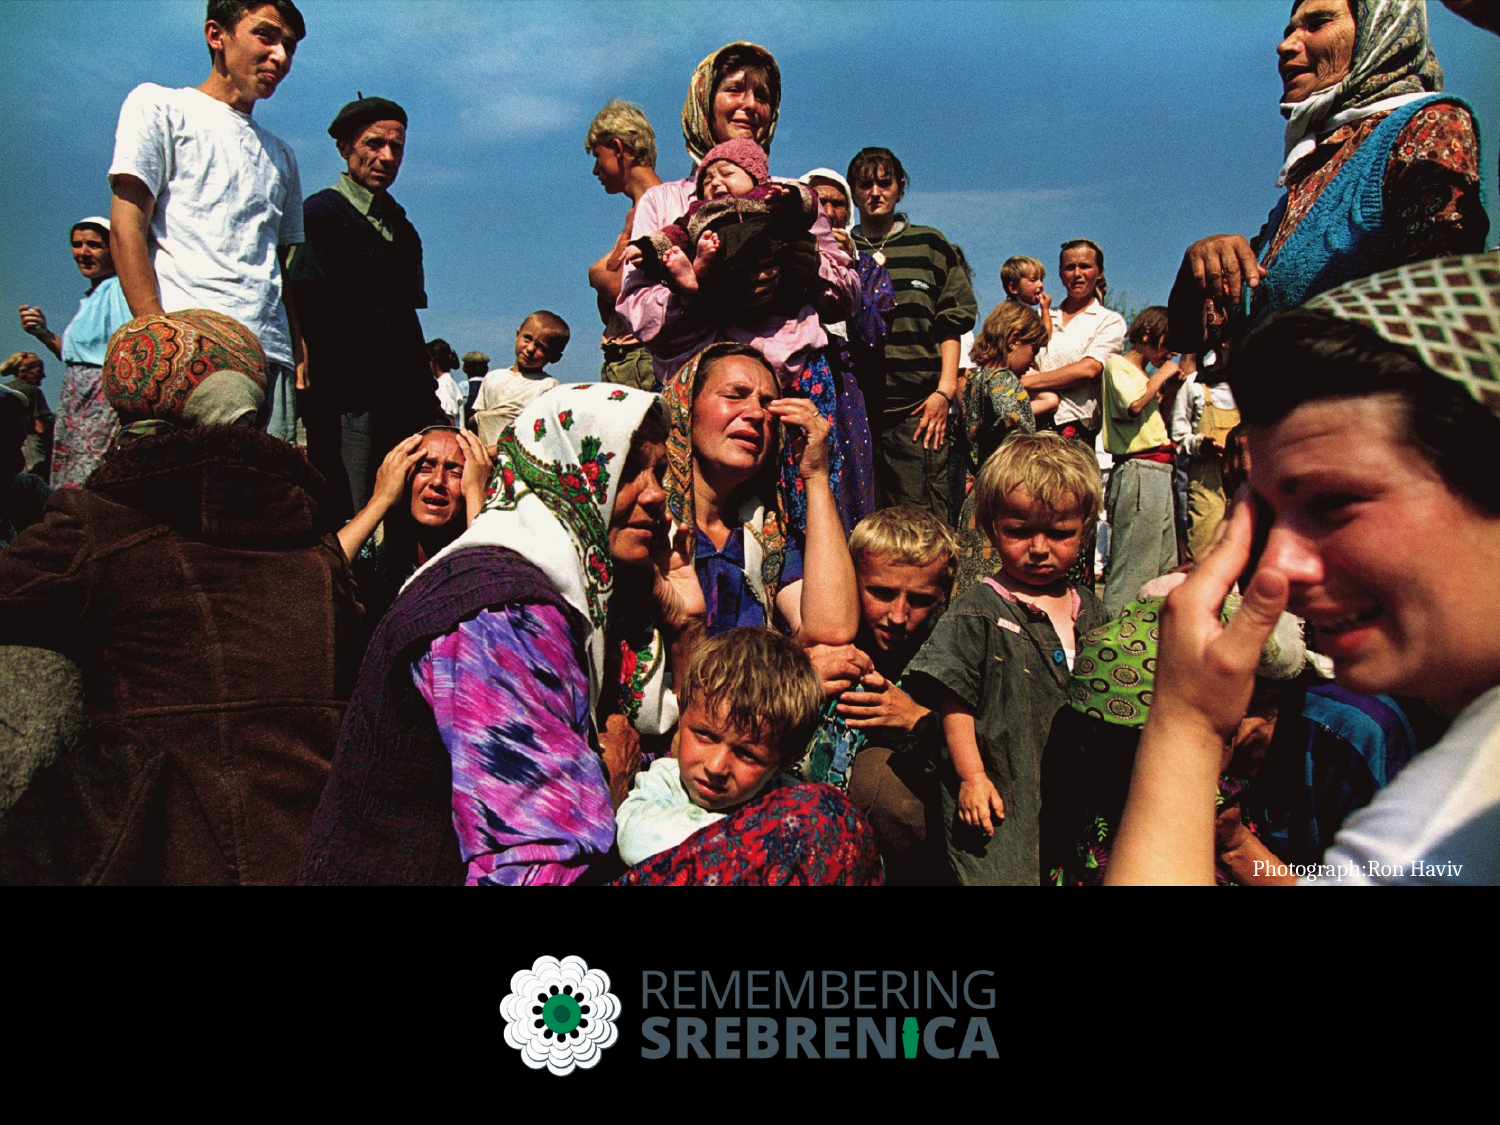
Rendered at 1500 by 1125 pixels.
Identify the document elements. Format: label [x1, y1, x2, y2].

picture [492, 952, 1008, 1079]
picture [0, 0, 1500, 886]
